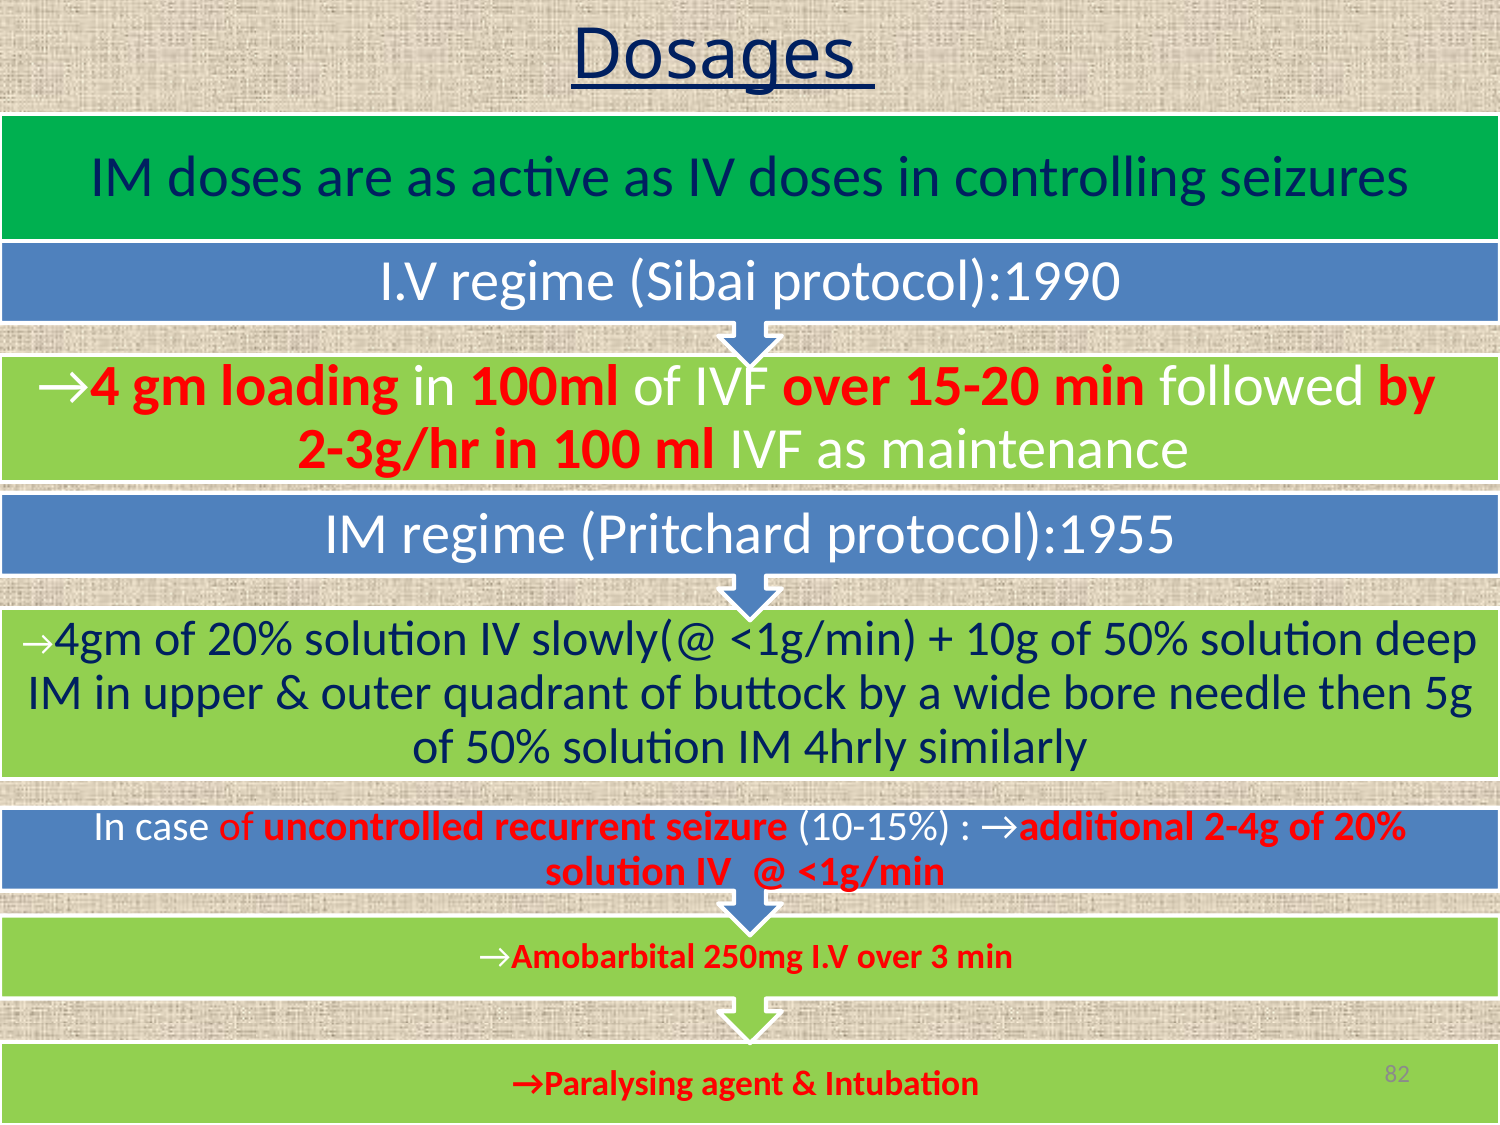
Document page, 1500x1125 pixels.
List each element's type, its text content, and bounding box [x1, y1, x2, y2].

picture [0, 0, 1500, 112]
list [0, 113, 1500, 1125]
title Dosages [76, 0, 1352, 100]
